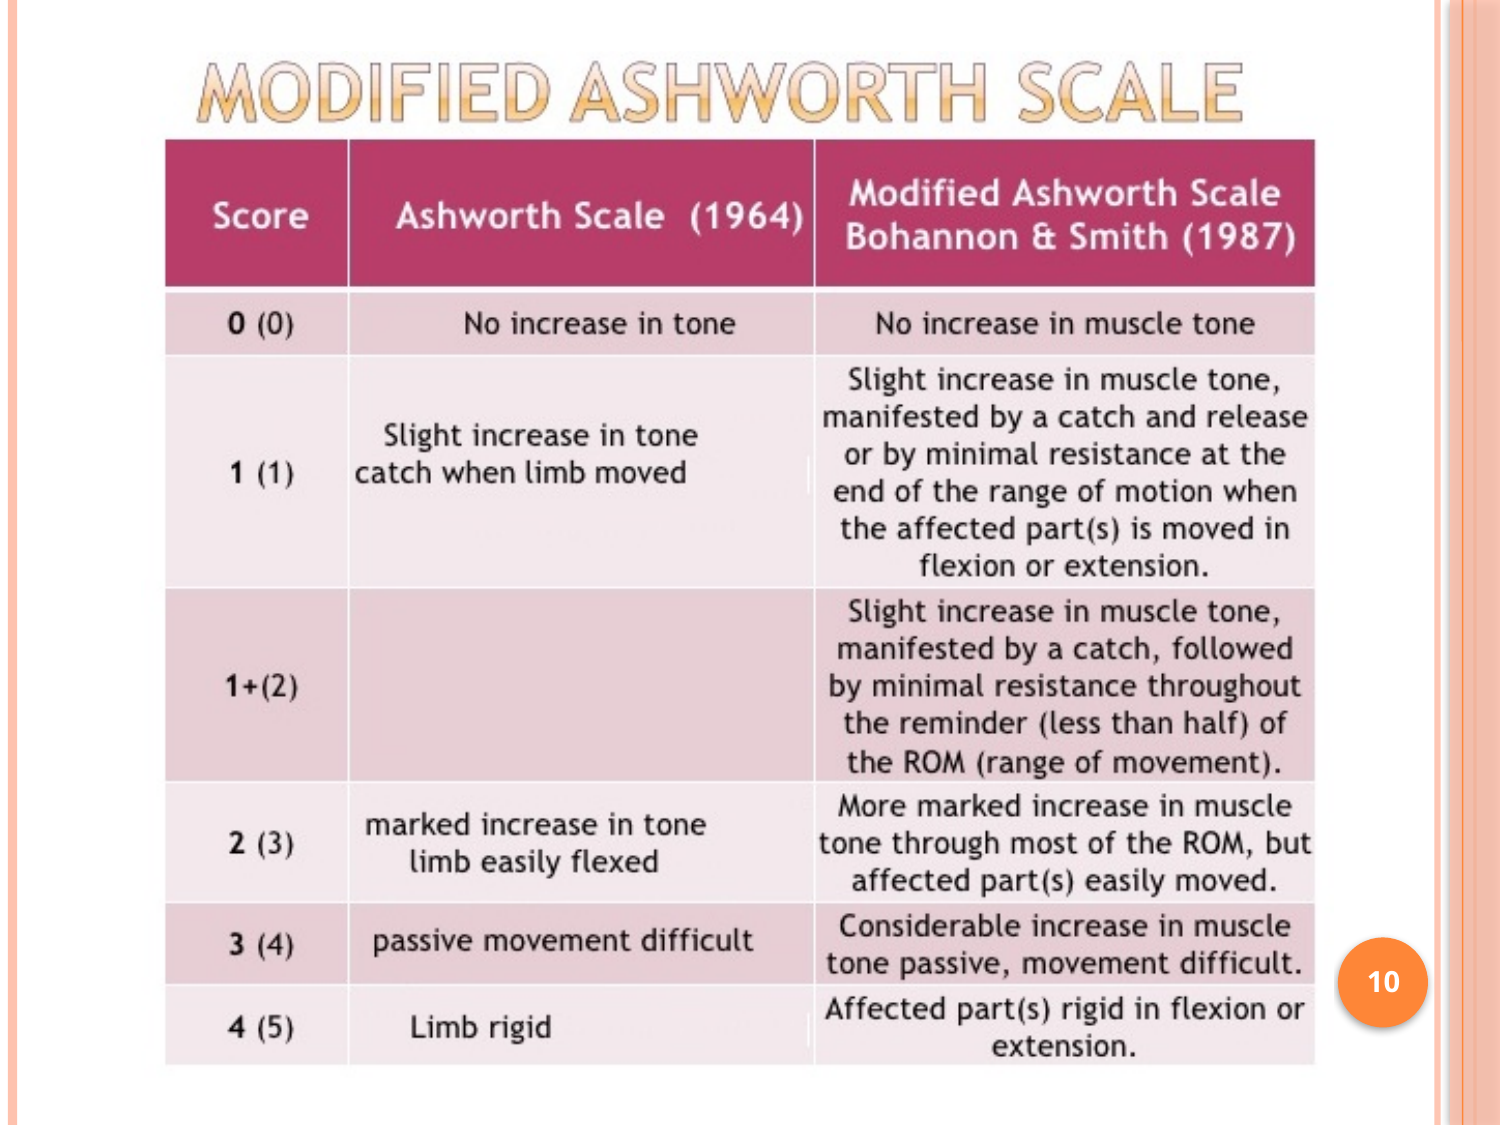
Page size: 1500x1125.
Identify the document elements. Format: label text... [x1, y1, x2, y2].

slide_number 10 [1341, 940, 1434, 1027]
picture [141, 50, 1334, 1089]
